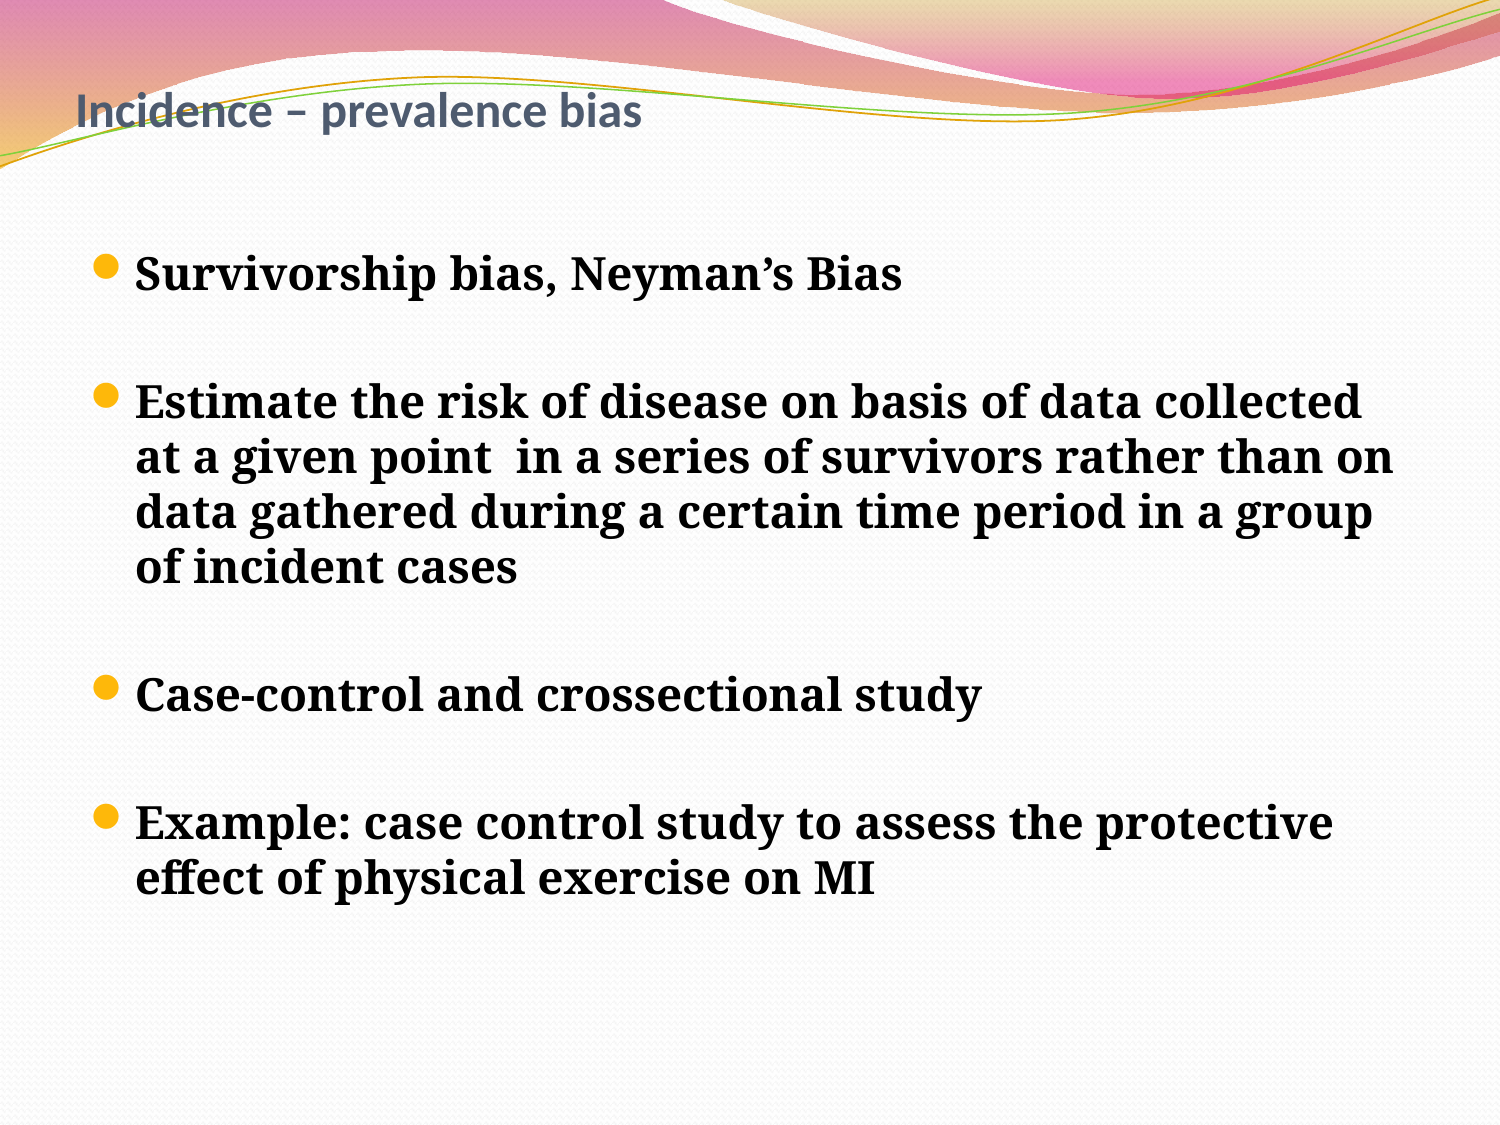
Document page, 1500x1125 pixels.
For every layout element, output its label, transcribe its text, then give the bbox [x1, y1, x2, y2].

list Survivorship bias, Neyman’s Bias Estimate the risk of disease on basis of data collected at a given point in a series of survivors rather than on data gathered during a certain time period in a group of incident cases Case-control and crossectional study Example: case control study to assess the protective effect of physical exercise on MI [75, 237, 1425, 1005]
title Incidence – prevalence bias [75, 45, 1425, 138]
